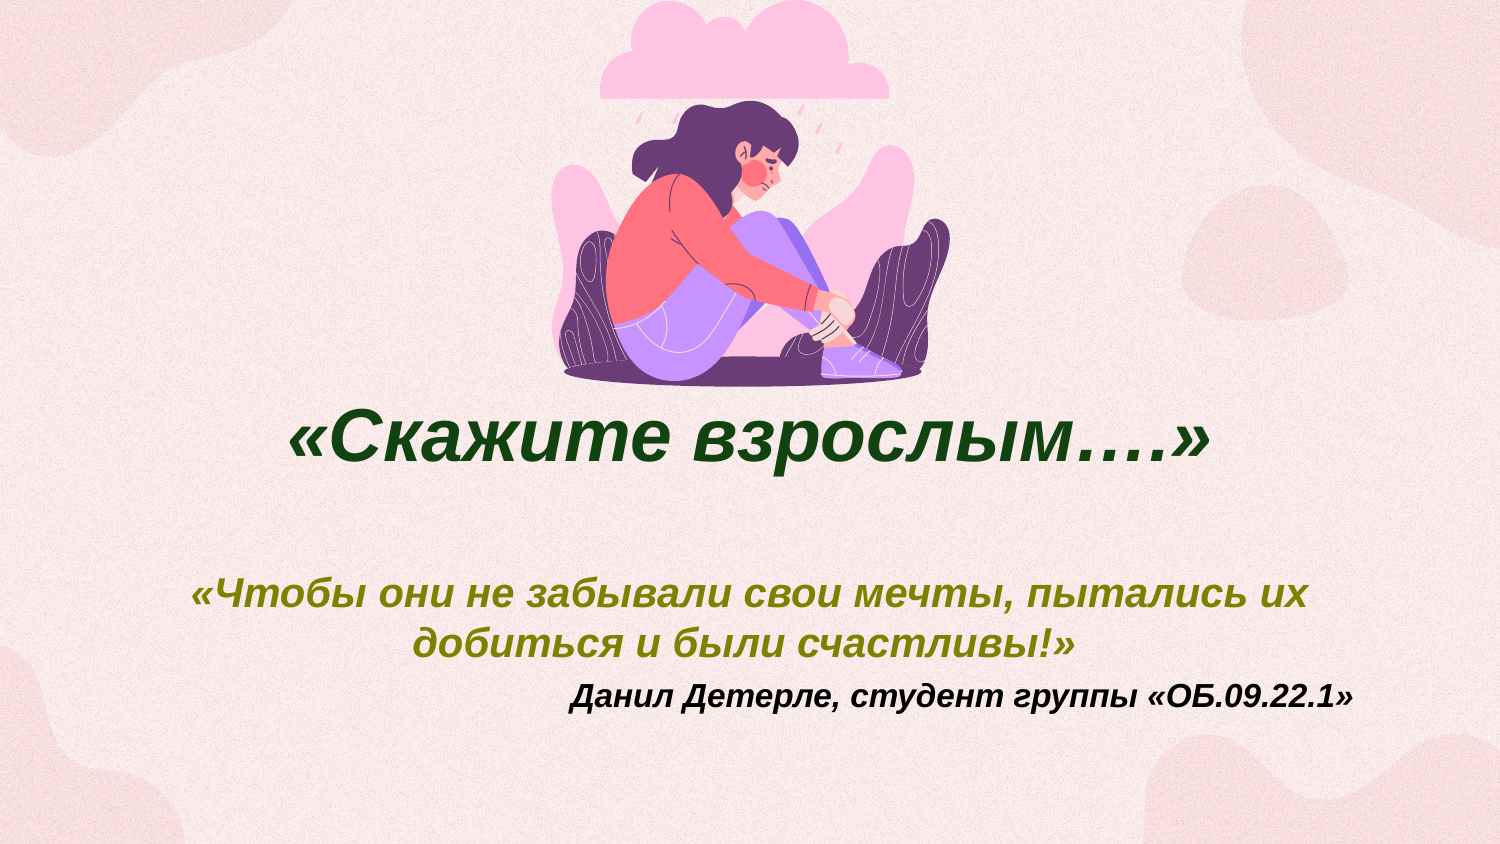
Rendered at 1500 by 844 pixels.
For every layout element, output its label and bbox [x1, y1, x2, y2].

text_box [549, 0, 951, 387]
picture [0, 0, 1500, 844]
